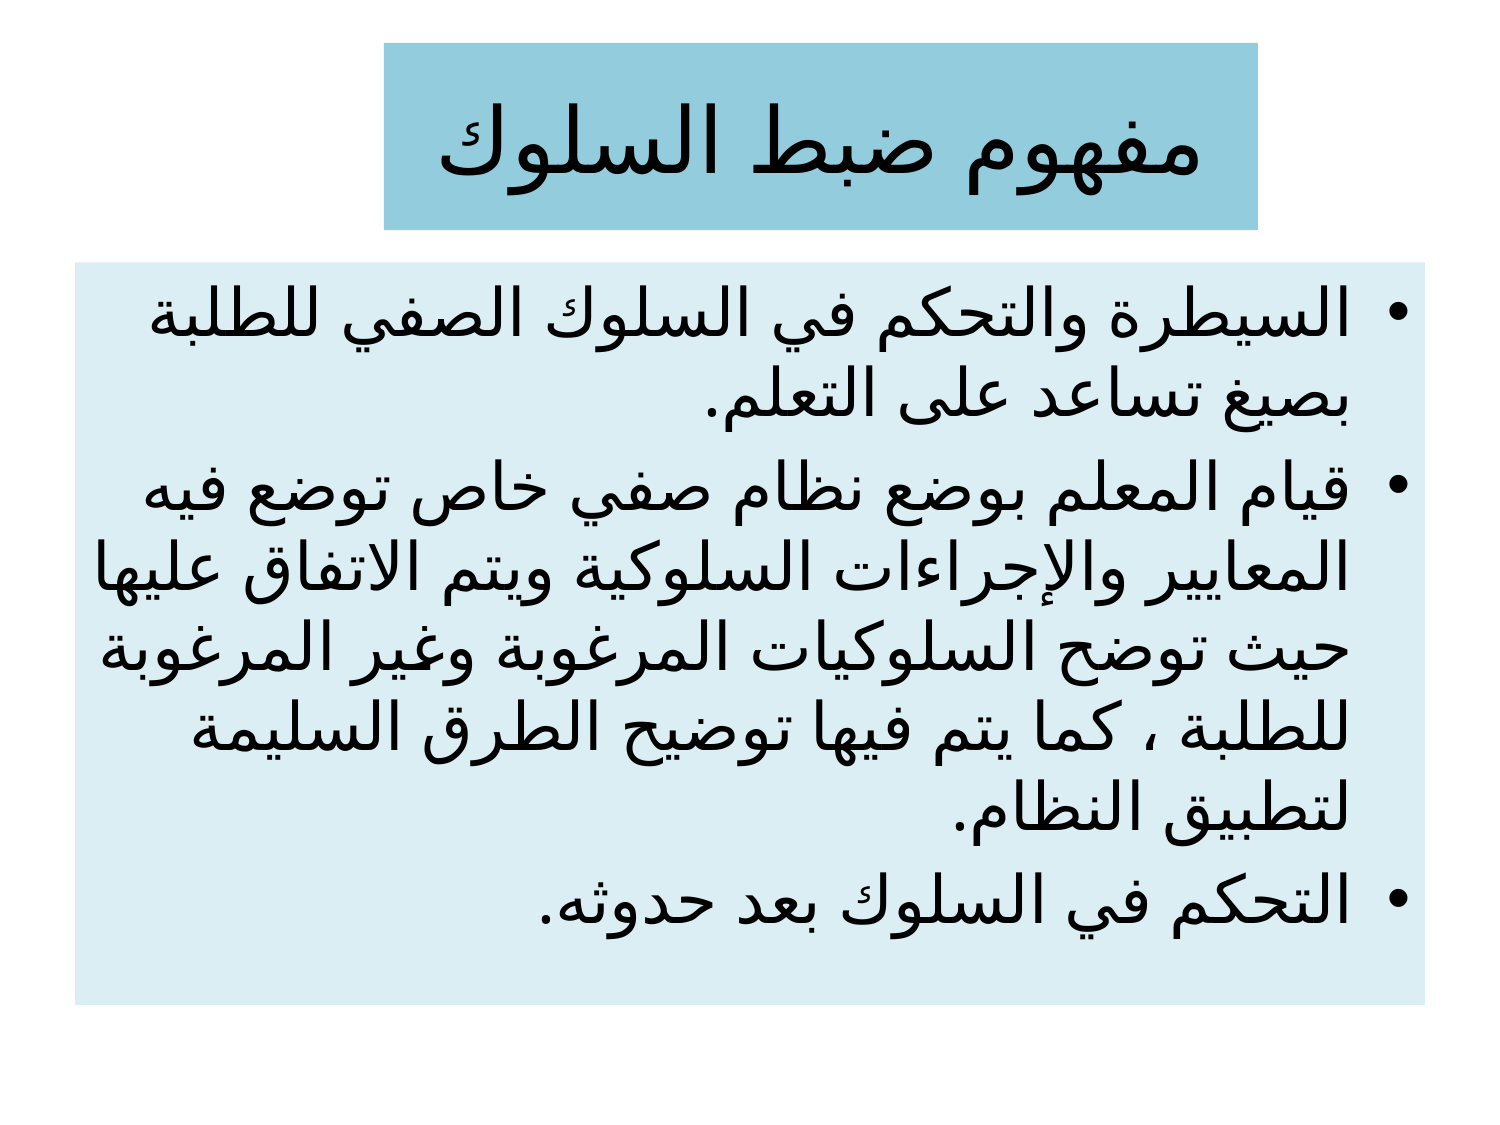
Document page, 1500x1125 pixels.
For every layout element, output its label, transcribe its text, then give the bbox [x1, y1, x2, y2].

list السيطرة والتحكم في السلوك الصفي للطلبة بصيغ تساعد على التعلم. قيام المعلم بوضع نظام صفي خاص توضع فيه المعايير والإجراءات السلوكية ويتم الاتفاق عليها حيث توضح السلوكيات المرغوبة وغير المرغوبة للطلبة ، كما يتم فيها توضيح الطرق السليمة لتطبيق النظام. التحكم في السلوك بعد حدوثه. [75, 262, 1425, 1005]
title مفهوم ضبط السلوك [383, 42, 1258, 231]
